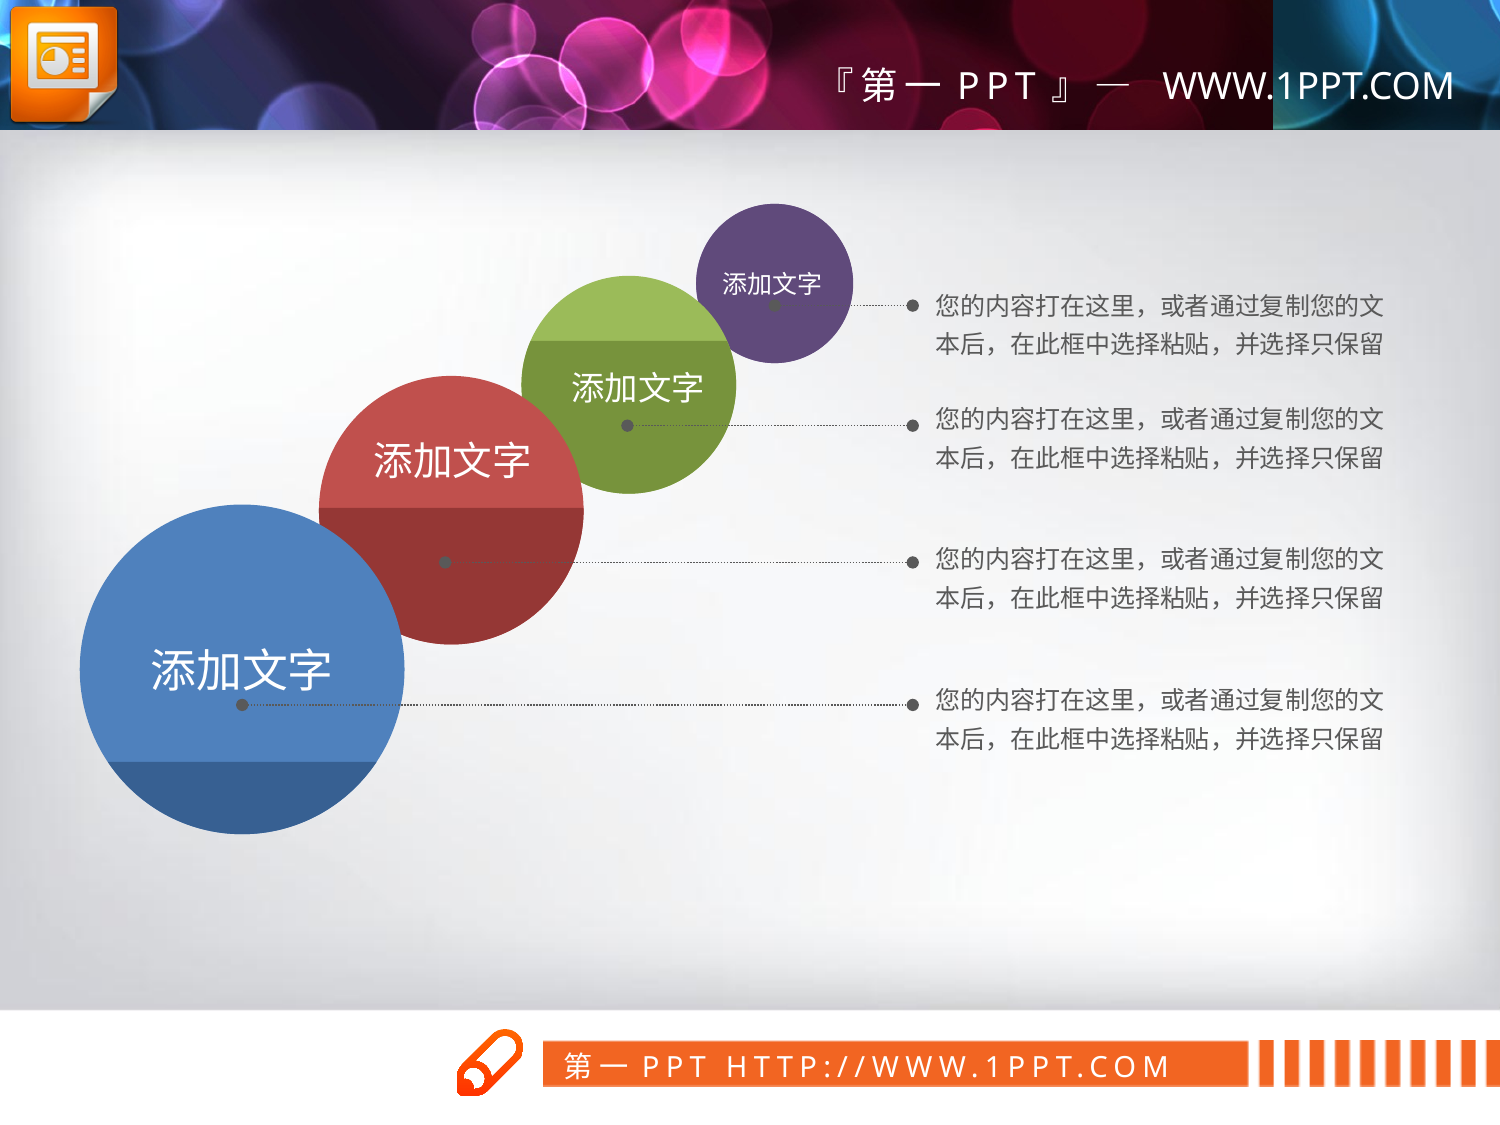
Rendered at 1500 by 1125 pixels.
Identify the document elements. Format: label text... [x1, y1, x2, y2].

text_box 添加文字 [710, 262, 835, 305]
text_box 您的内容打在这里，或者通过复制您的文本后，在此框中选择粘贴，并选择只保留 [923, 388, 1421, 479]
text_box [79, 504, 405, 762]
text_box 添加文字 [138, 635, 346, 703]
text_box [107, 761, 377, 835]
text_box 您的内容打在这里，或者通过复制您的文本后，在此框中选择粘贴，并选择只保留 [923, 669, 1421, 759]
text_box 添加文字 [362, 429, 544, 490]
picture [543, 1040, 1500, 1087]
text_box 您的内容打在这里，或者通过复制您的文本后，在此框中选择粘贴，并选择只保留 [923, 275, 1421, 365]
text_box [696, 203, 854, 364]
text_box [318, 507, 584, 645]
text_box [530, 275, 728, 341]
text_box [318, 375, 584, 508]
text_box [521, 340, 737, 494]
picture [0, 0, 1500, 1012]
text_box 添加文字 [560, 361, 717, 413]
text_box 您的内容打在这里，或者通过复制您的文本后，在此框中选择粘贴，并选择只保留 [923, 528, 1421, 619]
